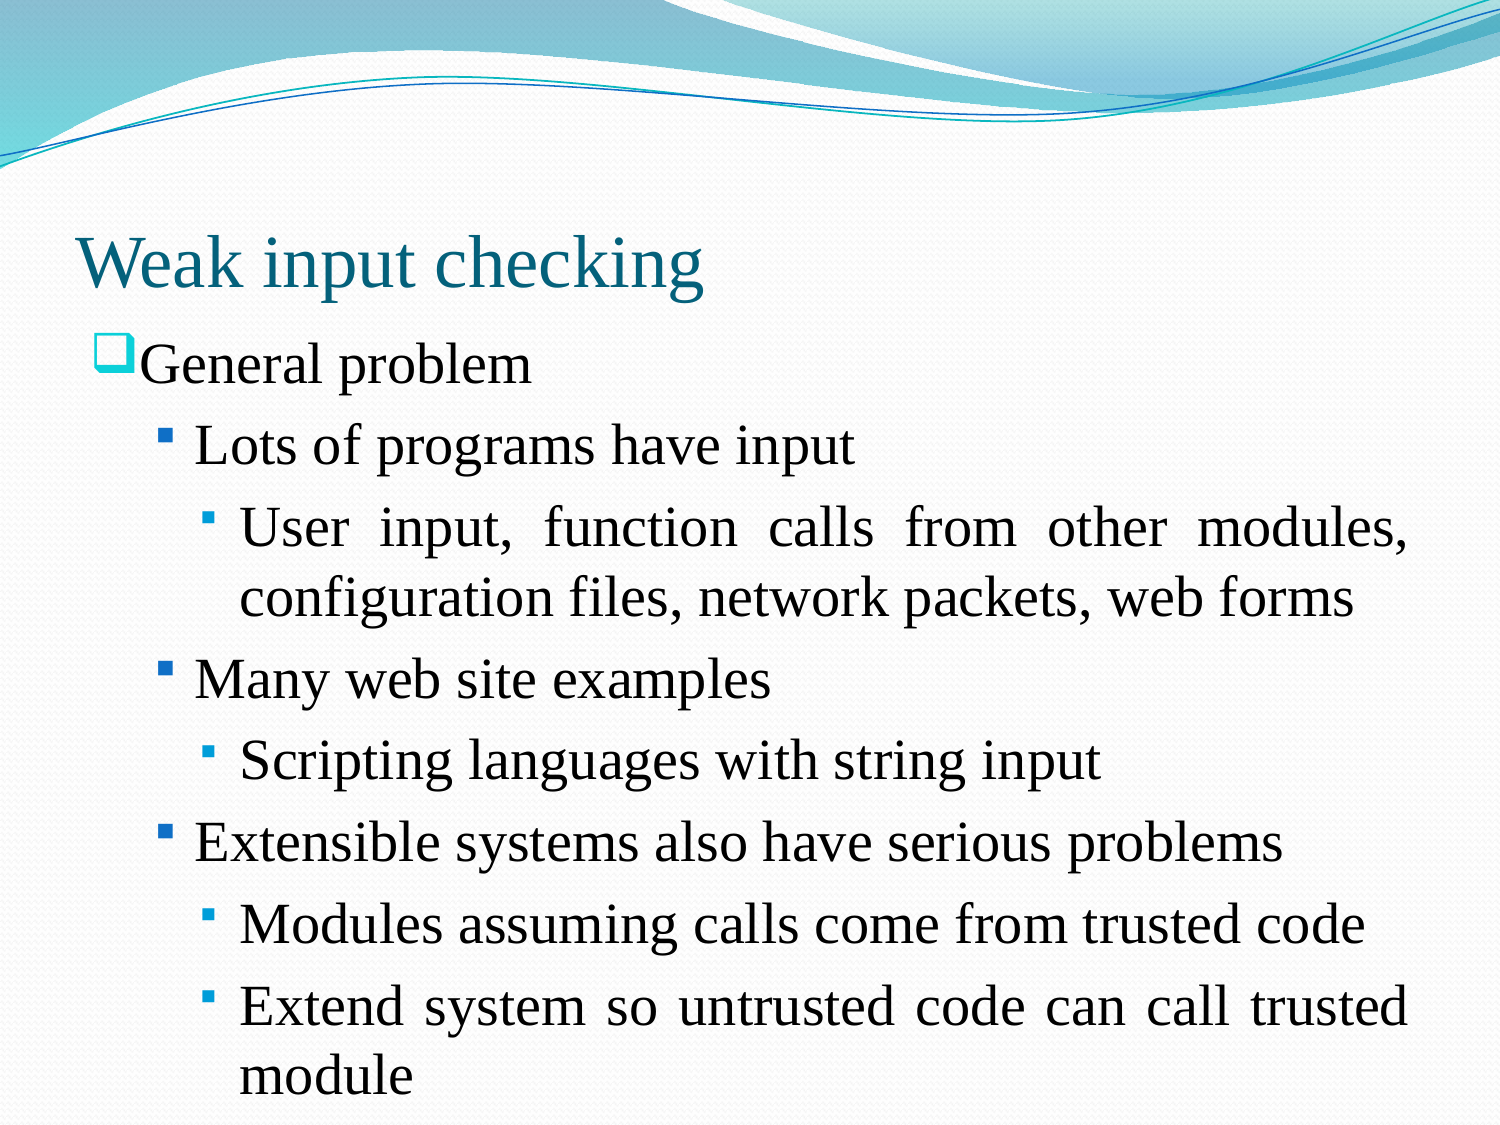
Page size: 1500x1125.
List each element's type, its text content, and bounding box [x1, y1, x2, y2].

list General problem Lots of programs have input User input, function calls from other modules, configuration files, network packets, web forms Many web site examples Scripting languages with string input Extensible systems also have serious problems Modules assuming calls come from trusted code Extend system so untrusted code can call trusted module [75, 317, 1425, 1038]
title Weak input checking [75, 115, 1425, 303]
